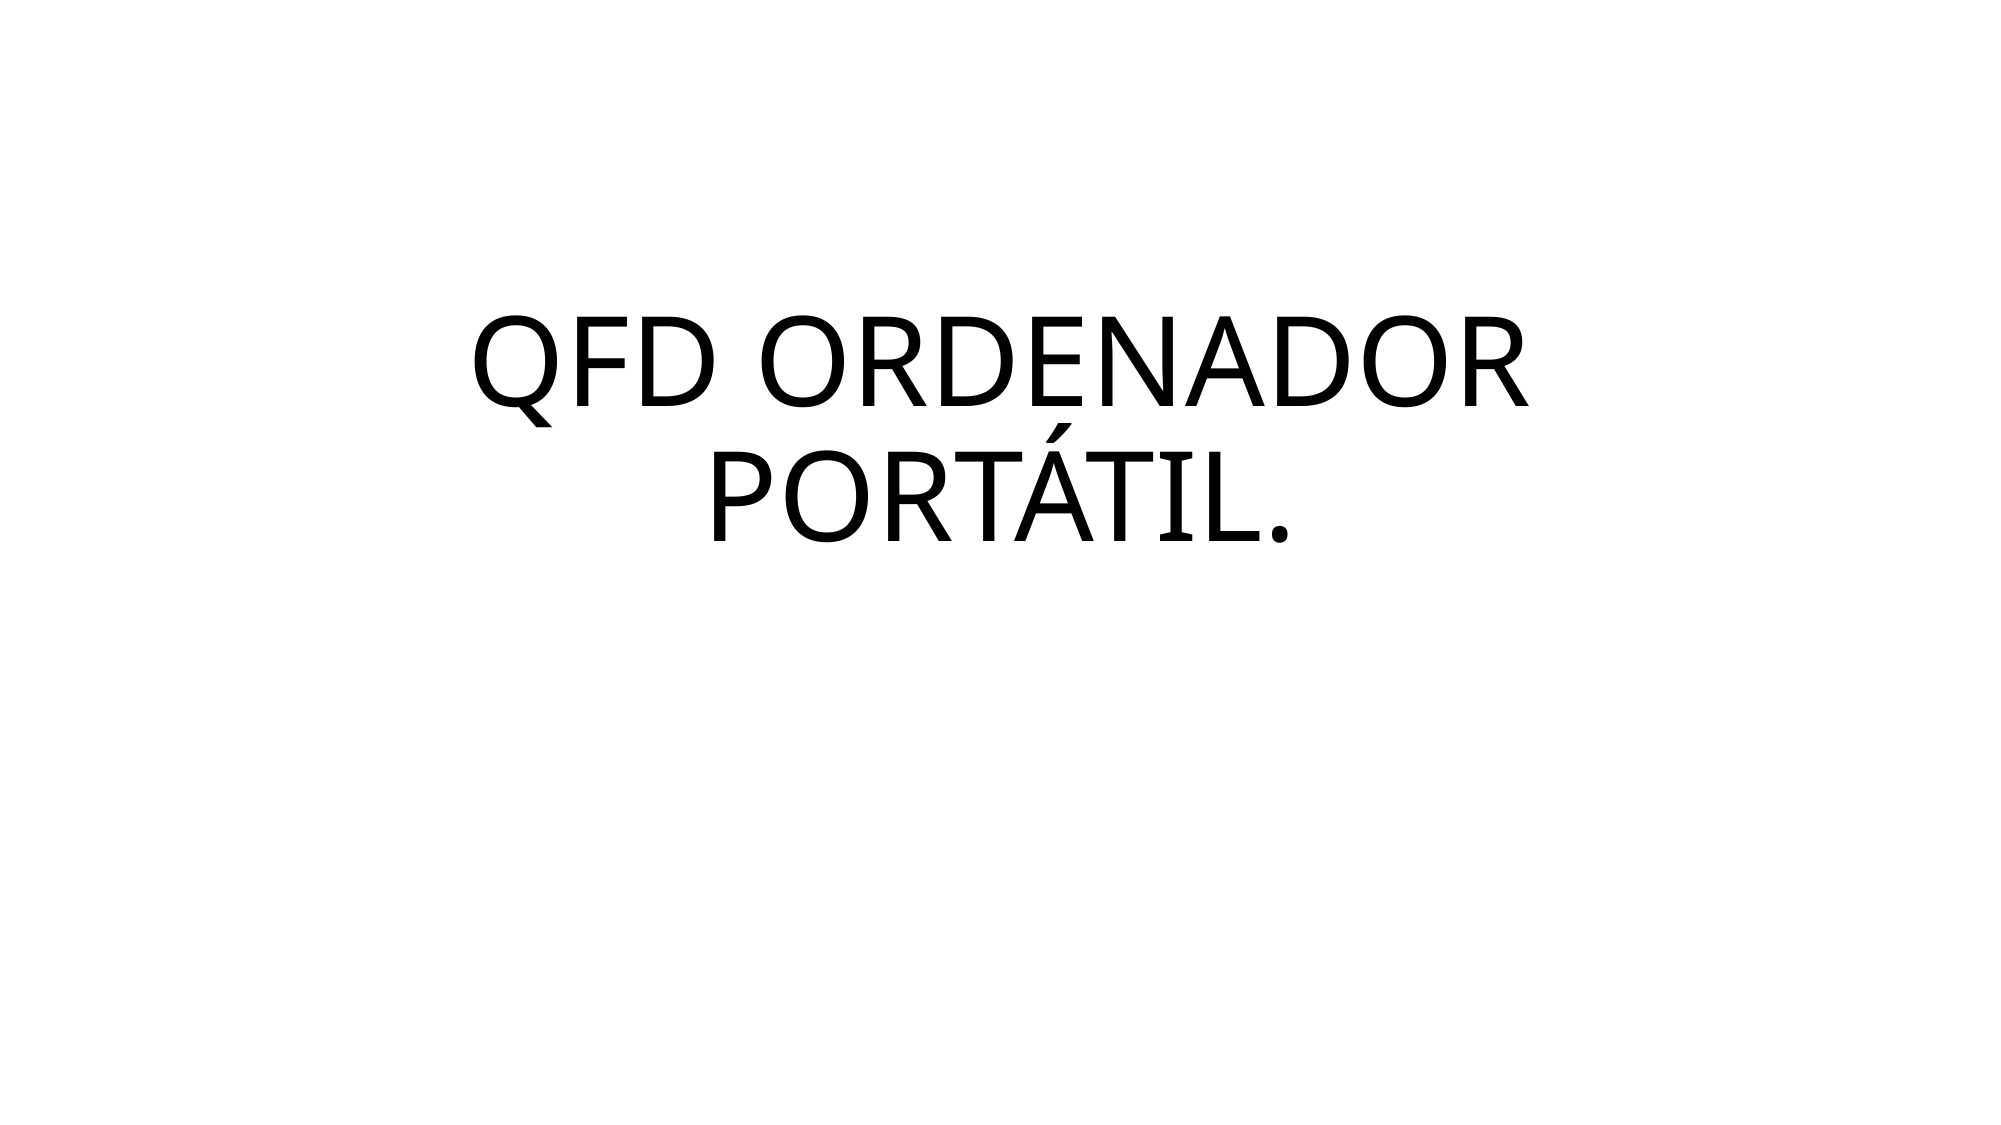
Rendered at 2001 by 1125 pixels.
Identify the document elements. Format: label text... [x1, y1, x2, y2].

title QFD ORDENADOR PORTÁTIL. [249, 184, 1750, 576]
